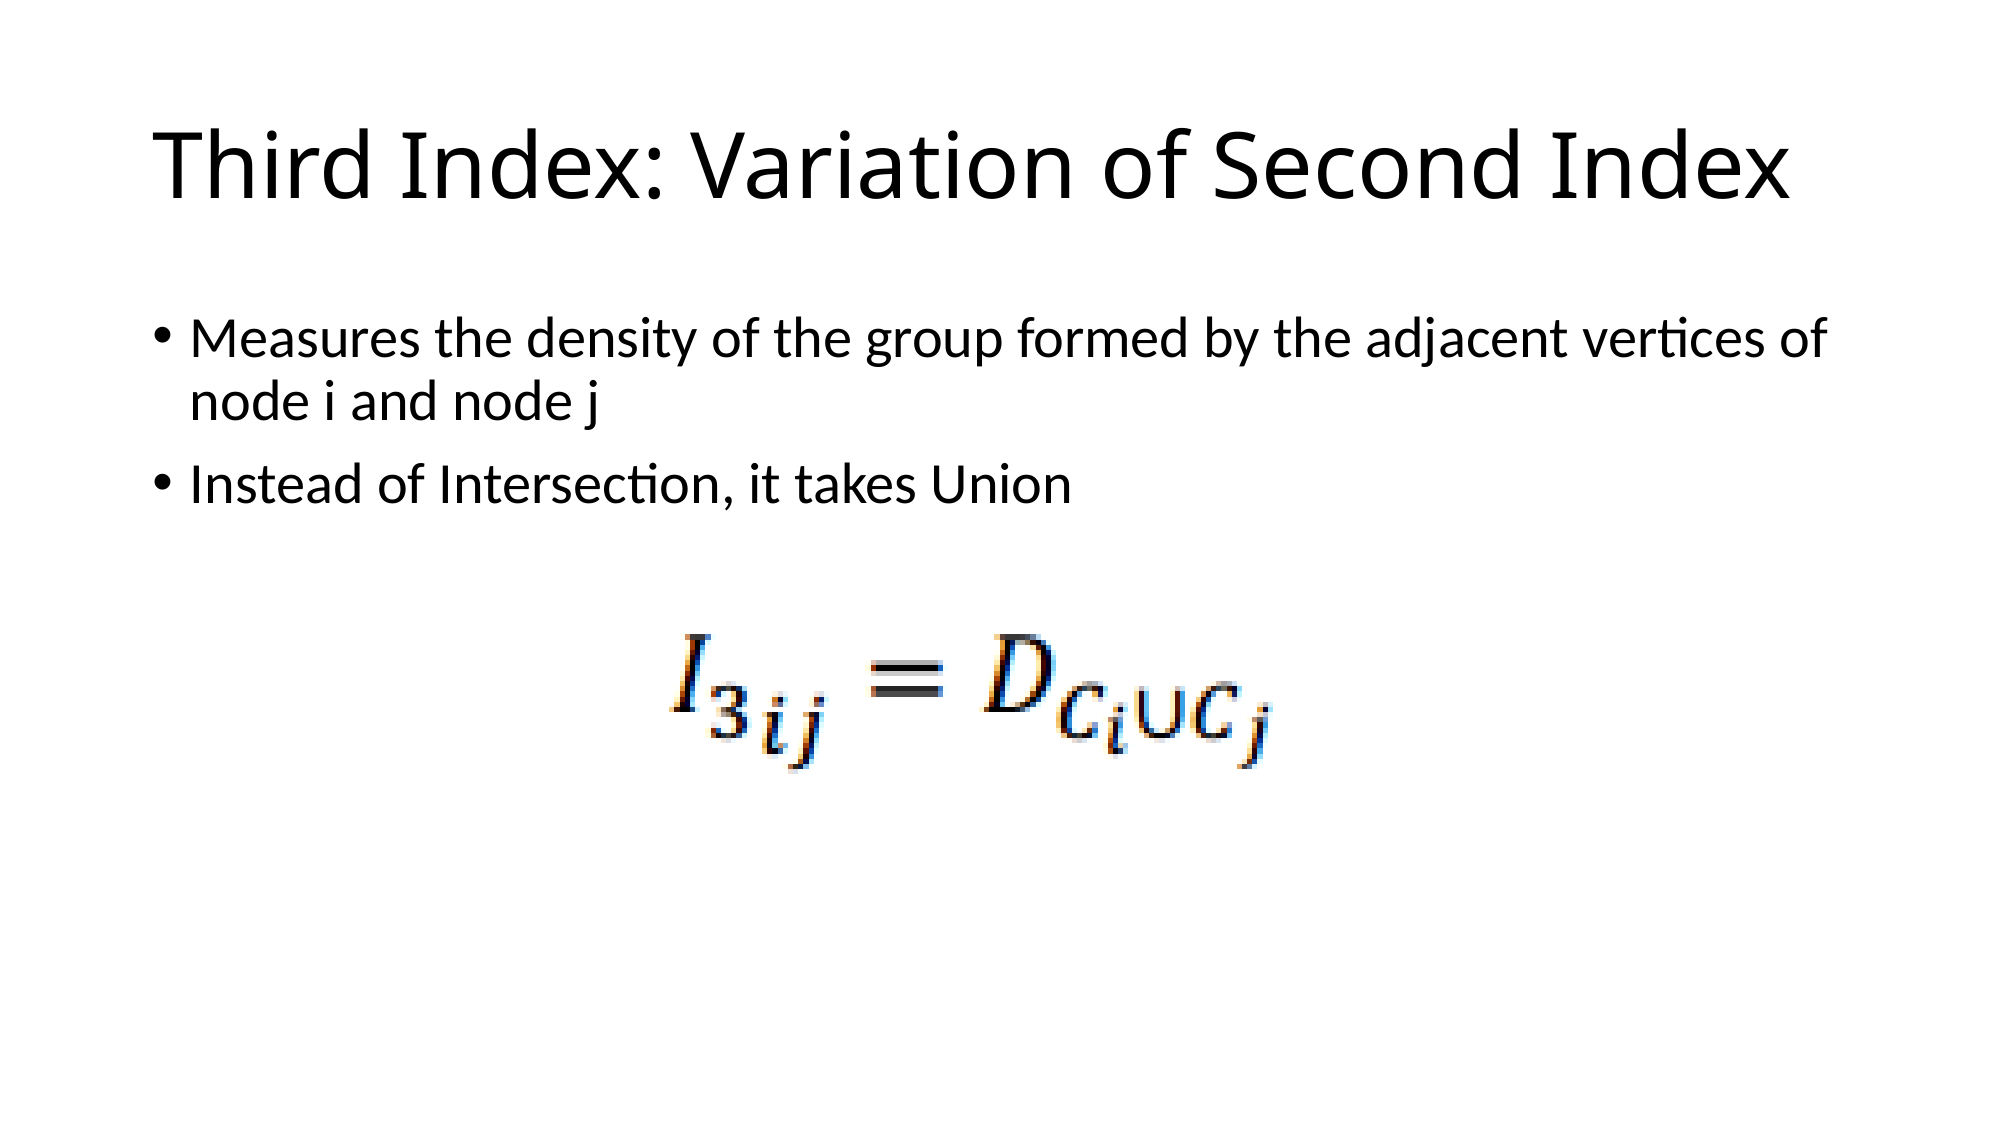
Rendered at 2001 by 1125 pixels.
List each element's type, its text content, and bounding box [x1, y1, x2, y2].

title Third Index: Variation of Second Index [137, 59, 1863, 278]
list Measures the density of the group formed by the adjacent vertices of node i and node j Instead of Intersection, it takes Union [137, 299, 1863, 1014]
picture [643, 584, 1356, 811]
